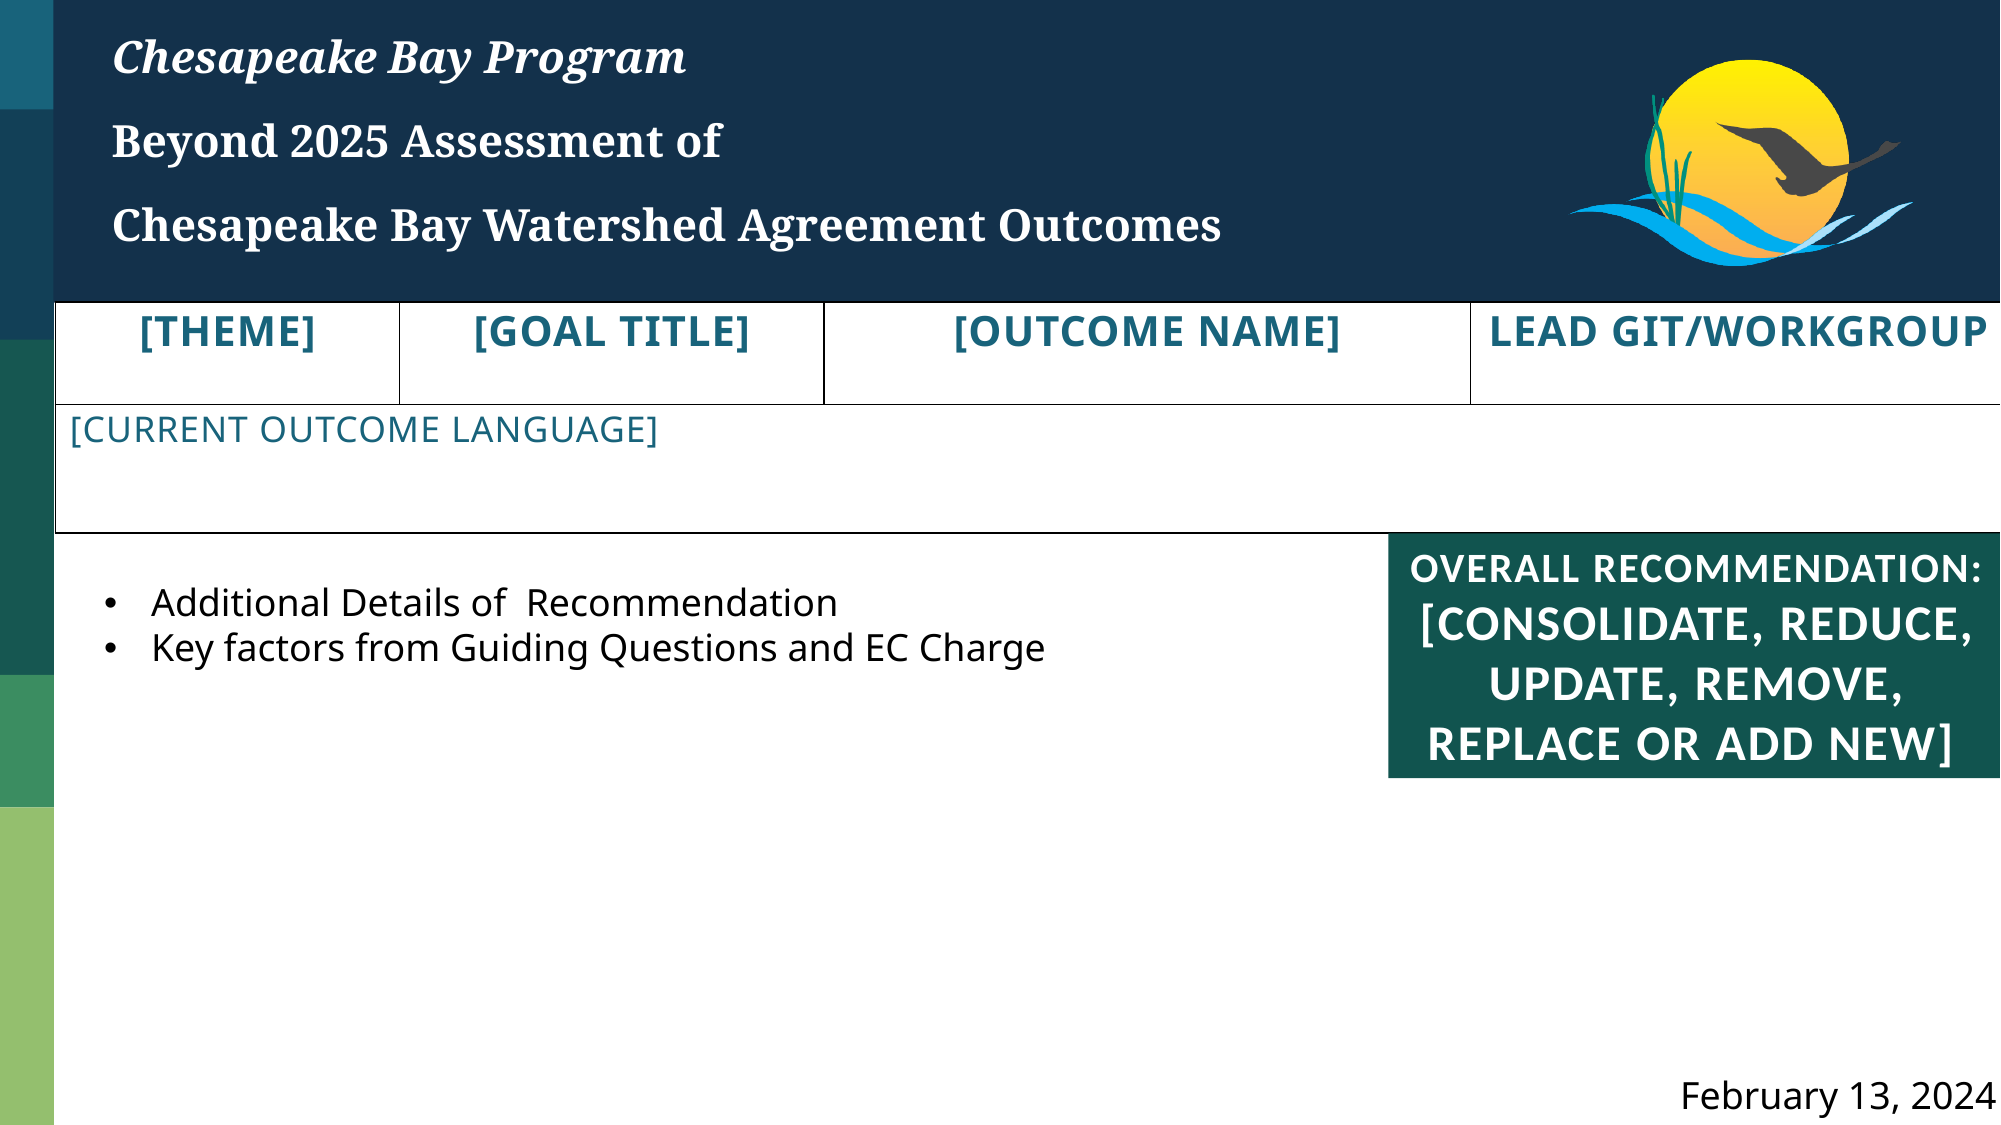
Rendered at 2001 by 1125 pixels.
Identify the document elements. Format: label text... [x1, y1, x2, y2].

table_header [Outcome Name] [825, 303, 1470, 404]
table_cell [Current Outcome Language] [56, 405, 2000, 532]
table_header [Goal Title] [400, 303, 823, 404]
table_header Lead GIT/workgroup [1471, 303, 2000, 404]
table_header [Theme] [56, 303, 399, 404]
picture [1566, 55, 1914, 275]
text_box overall recommendation: [consolidate, reduce, update, remove, replace or add new] [1388, 533, 2000, 779]
text_box February 13, 2024 [1665, 1064, 2000, 1125]
text_box [53, 0, 2000, 303]
text_box Additional Details of Recommendation Key factors from Guiding Questions and EC Charge [89, 572, 1370, 1082]
text_box Chesapeake Bay Program Beyond 2025 Assessment of Chesapeake Bay Watershed Agreement Outcomes [91, 16, 1434, 256]
